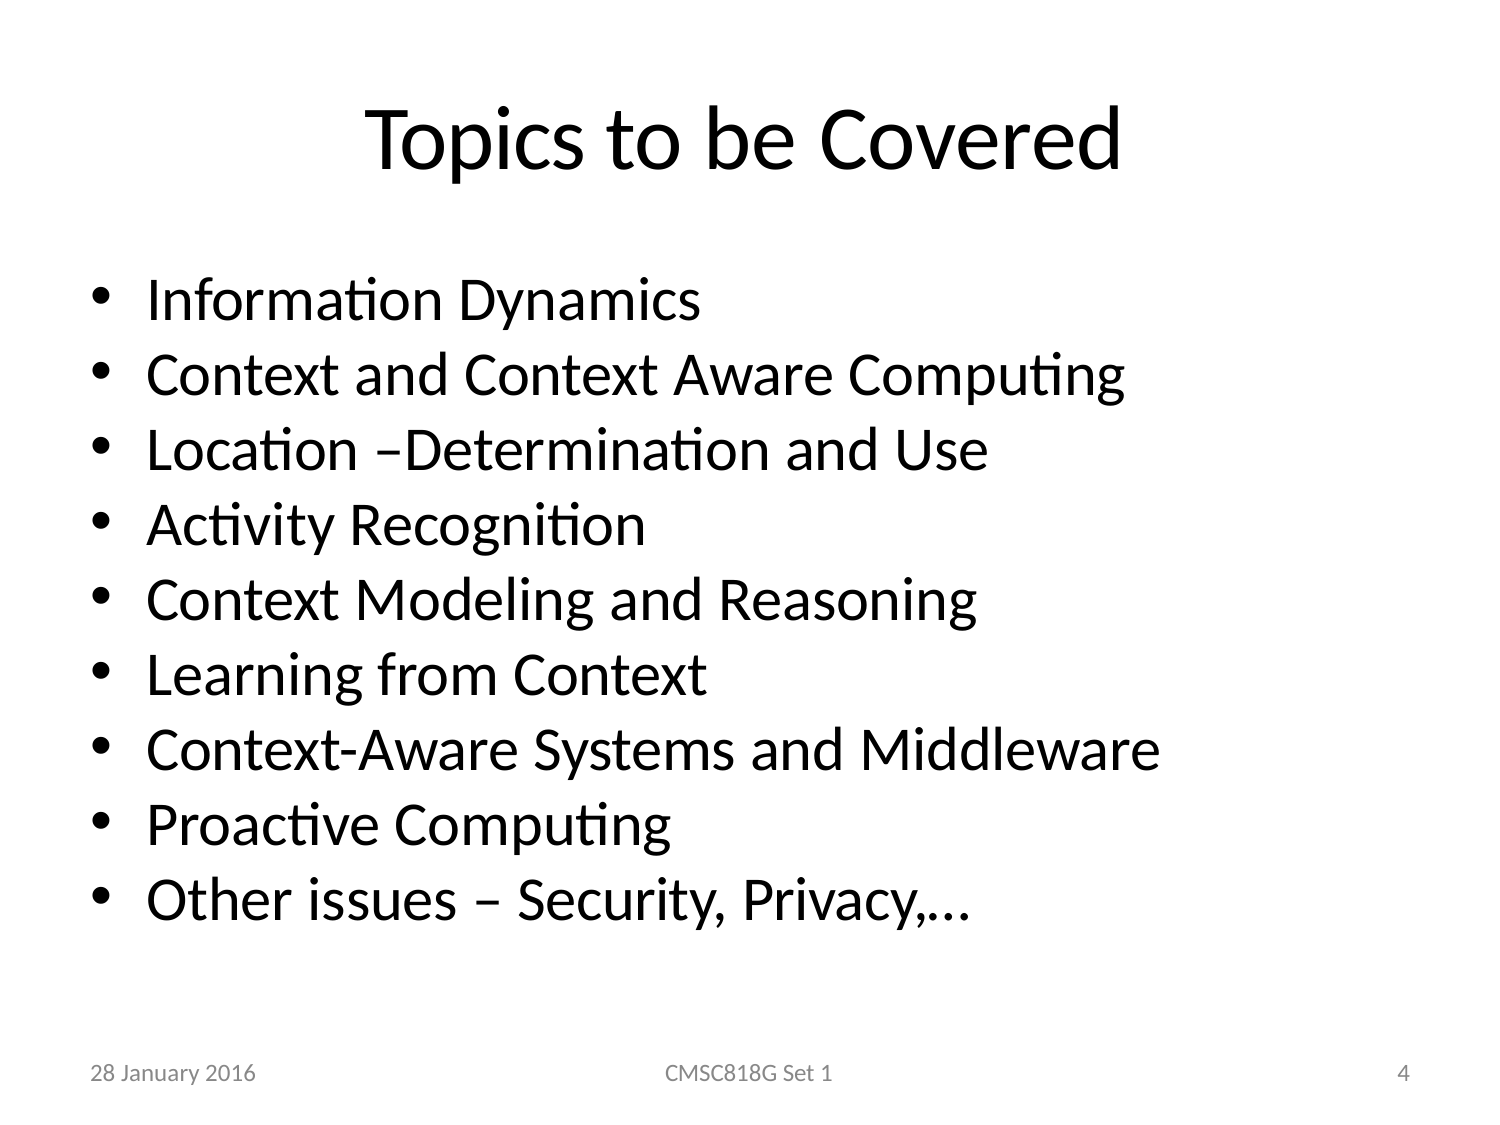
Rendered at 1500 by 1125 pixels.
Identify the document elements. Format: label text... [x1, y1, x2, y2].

slide_number 4 [1380, 1060, 1415, 1125]
list Information Dynamics Context and Context Aware Computing Location –Determination and Use Activity Recognition Context Modeling and Reasoning Learning from Context Context-Aware Systems and Middleware Proactive Computing Other issues – Security, Privacy,… [87, 257, 1413, 933]
footer 28 January 2016 [87, 1060, 258, 1125]
title Topics to be Covered [264, 77, 1236, 257]
slide_number CMSC818G Set 1 [662, 1060, 837, 1125]
